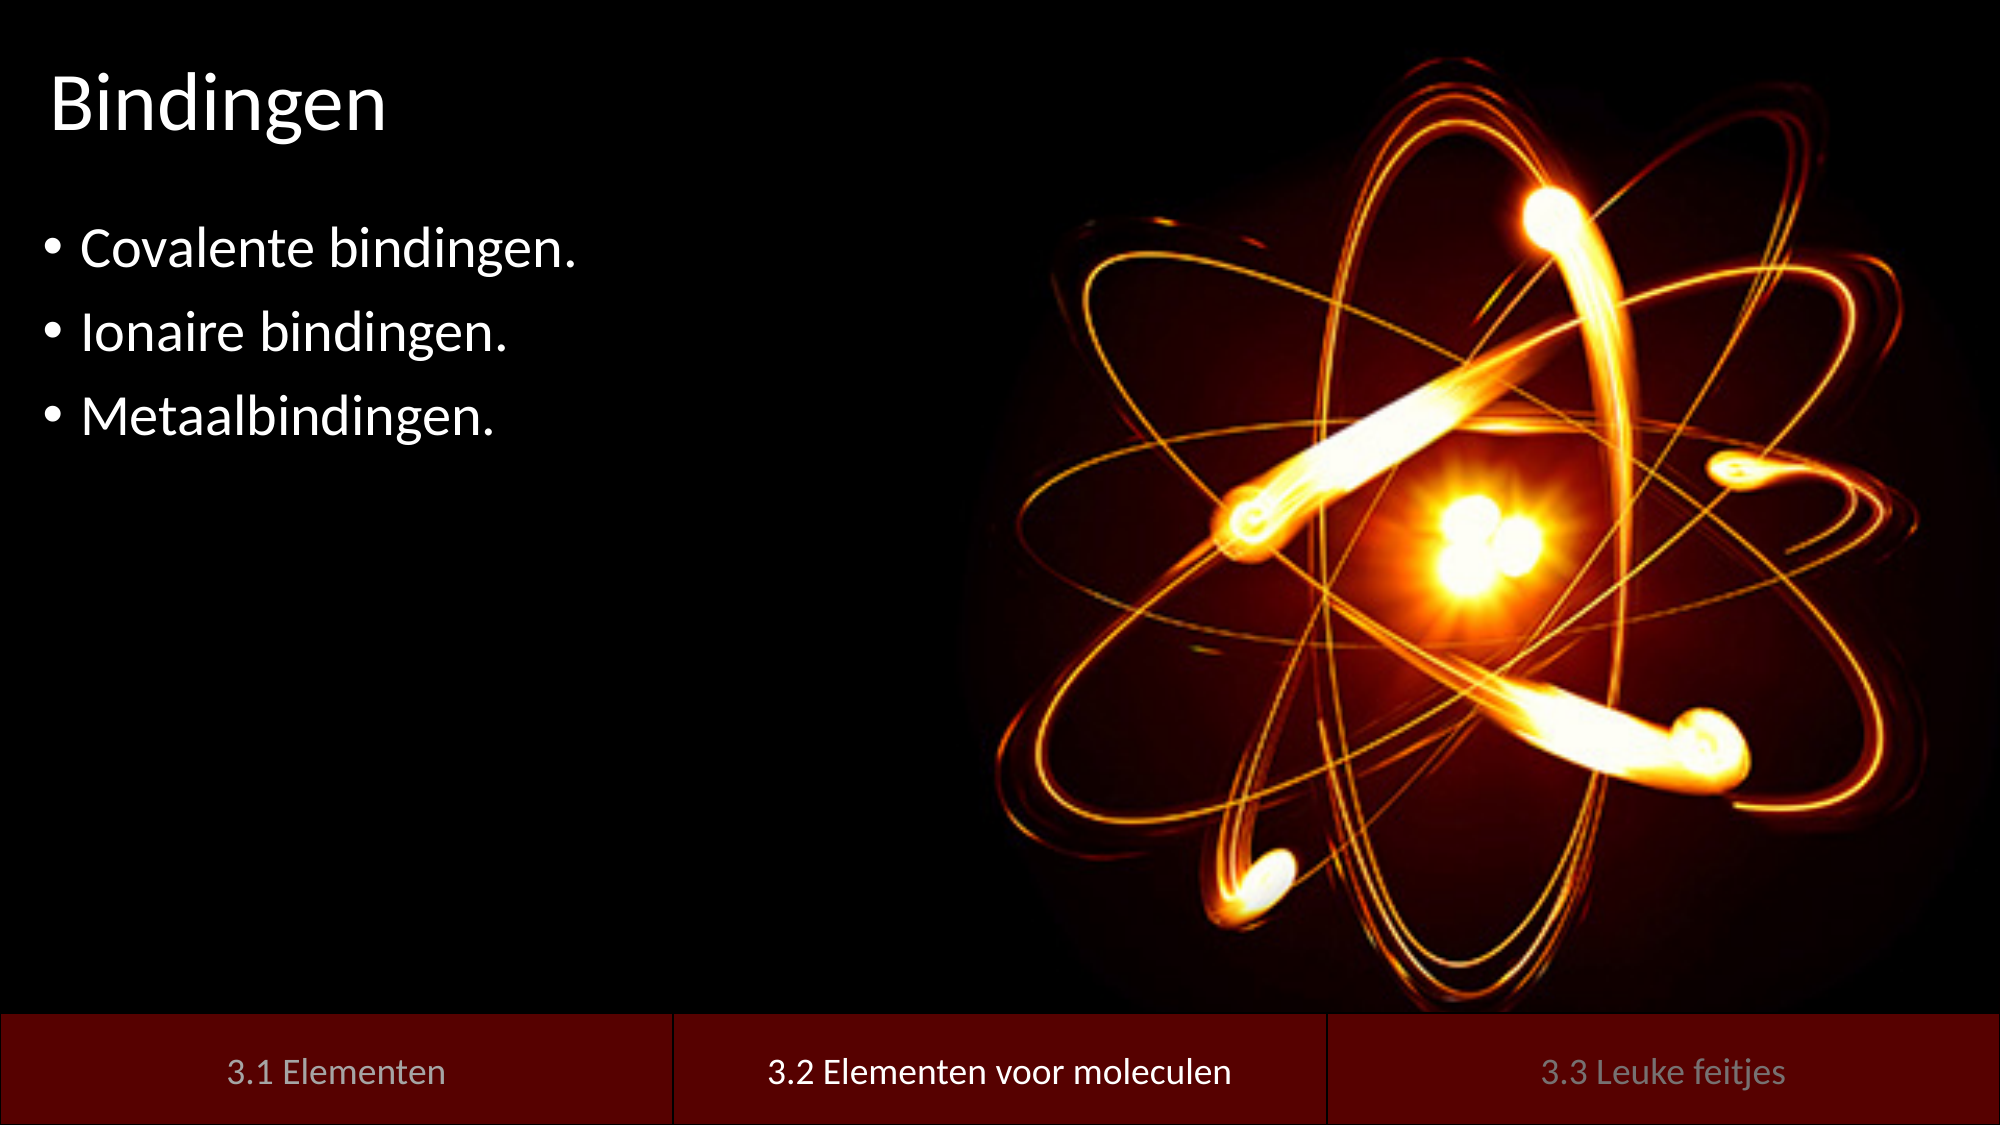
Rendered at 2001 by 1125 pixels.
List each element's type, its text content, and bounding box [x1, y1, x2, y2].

text_box 3.1 Elementen [0, 1012, 577, 1125]
text_box Bindingen [34, 39, 577, 155]
picture [577, 0, 2000, 1125]
list Covalente bindingen. Ionaire bindingen. Metaalbindingen. [27, 210, 577, 991]
